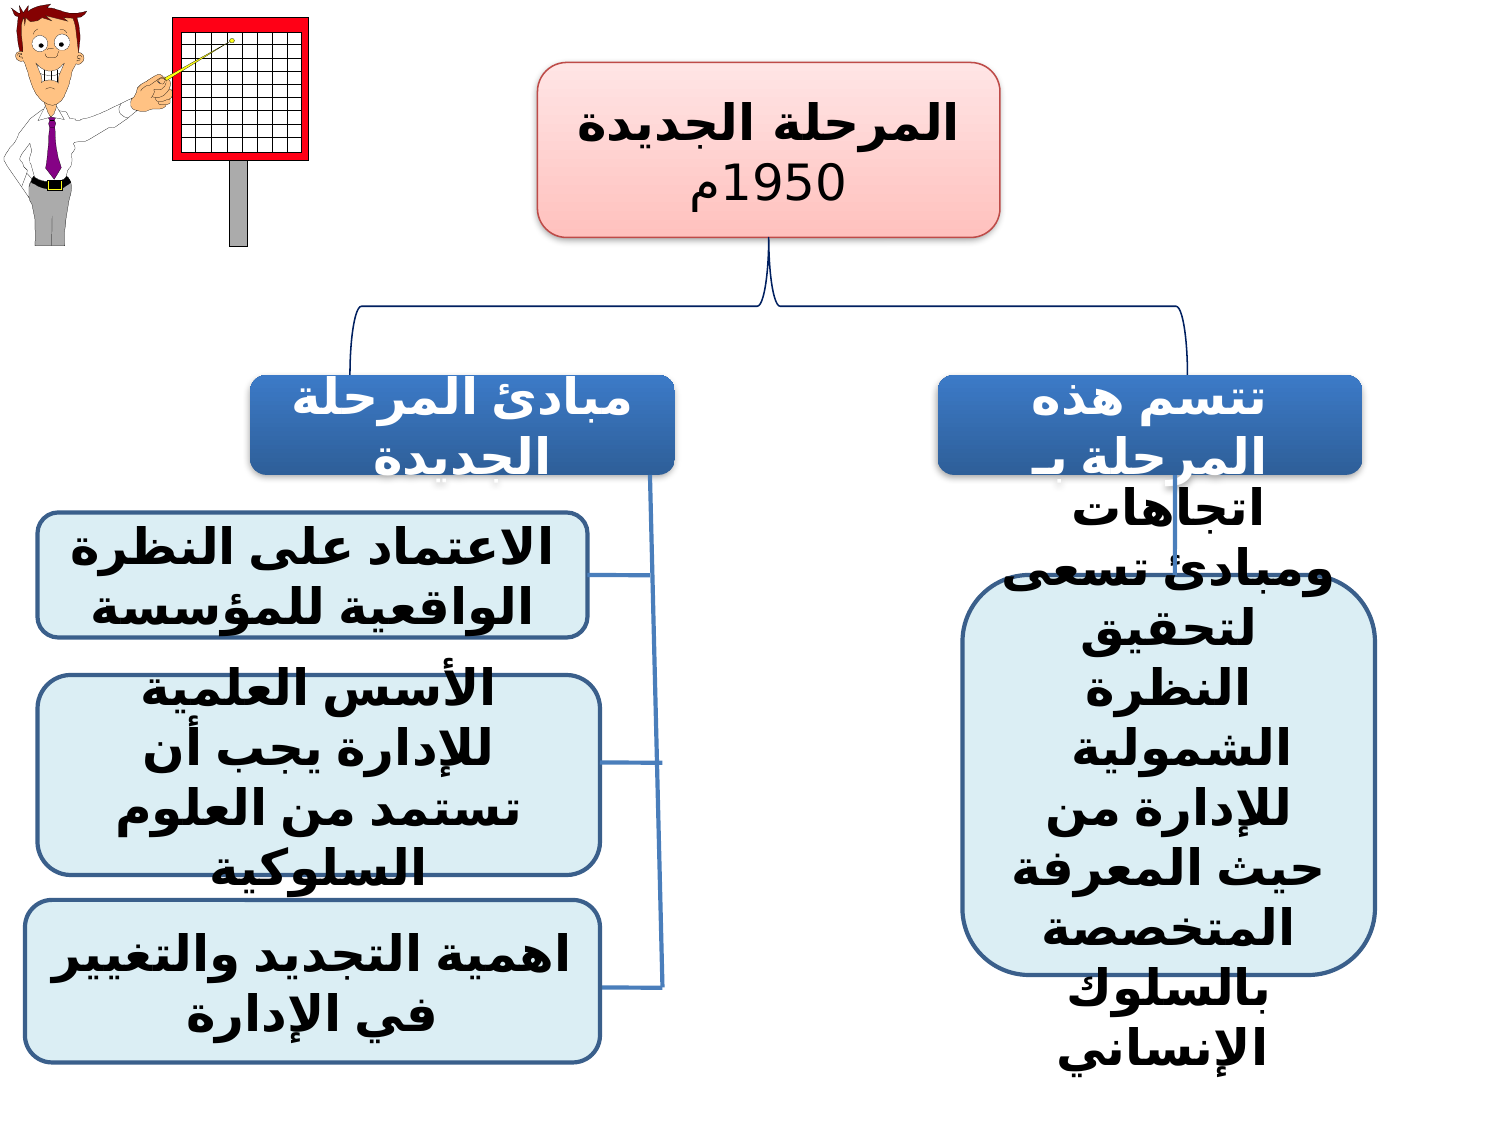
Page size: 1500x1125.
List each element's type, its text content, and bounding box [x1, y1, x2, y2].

text_box [349, 236, 1189, 376]
text_box الاعتماد على النظرة الواقعية للمؤسسة [35, 510, 590, 640]
text_box اتجاهات ومبادئ تسعى لتحقيق النظرة الشمولية للإدارة من حيث المعرفة المتخصصة بالسلوك الإنساني [960, 572, 1378, 978]
picture [0, 0, 313, 250]
text_box مبادئ المرحلة الجديدة [249, 375, 676, 475]
text_box الأسس العلمية للإدارة يجب أن تستمد من العلوم السلوكية [35, 672, 603, 878]
text_box تتسم هذه المرحلة بـ [937, 375, 1363, 475]
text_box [399, 724, 913, 738]
text_box المرحلة الجديدة 1950م [536, 61, 1001, 239]
text_box اهمية التجديد والتغيير في الإدارة [22, 897, 603, 1065]
